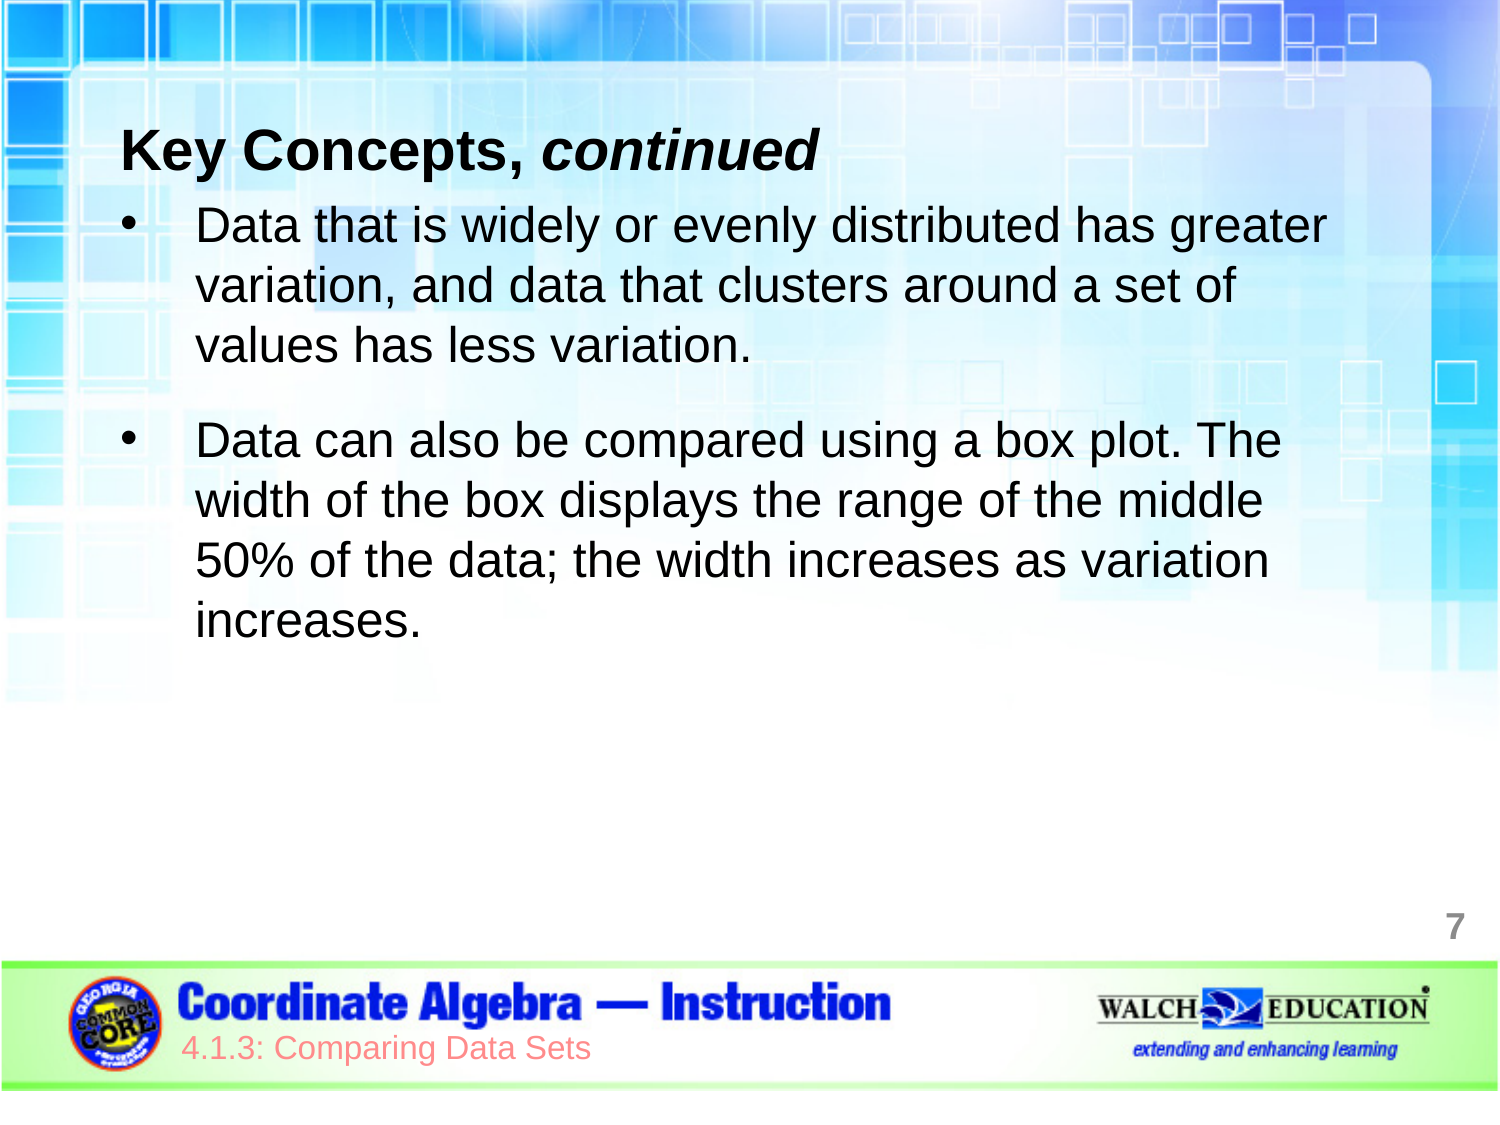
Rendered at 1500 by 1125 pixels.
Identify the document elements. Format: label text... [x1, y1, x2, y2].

footer 4.1.3: Comparing Data Sets [166, 1024, 1080, 1069]
slide_number 7 [1361, 901, 1481, 949]
picture [1, 0, 1500, 1091]
subtitle Key Concepts, continued Data that is widely or evenly distributed has greater variation, and data that clusters around a set of values has less variation. Data can also be compared using a box plot. The width of the box displays the range of the middle 50% of the data; the width increases as variation increases. [105, 105, 1394, 925]
